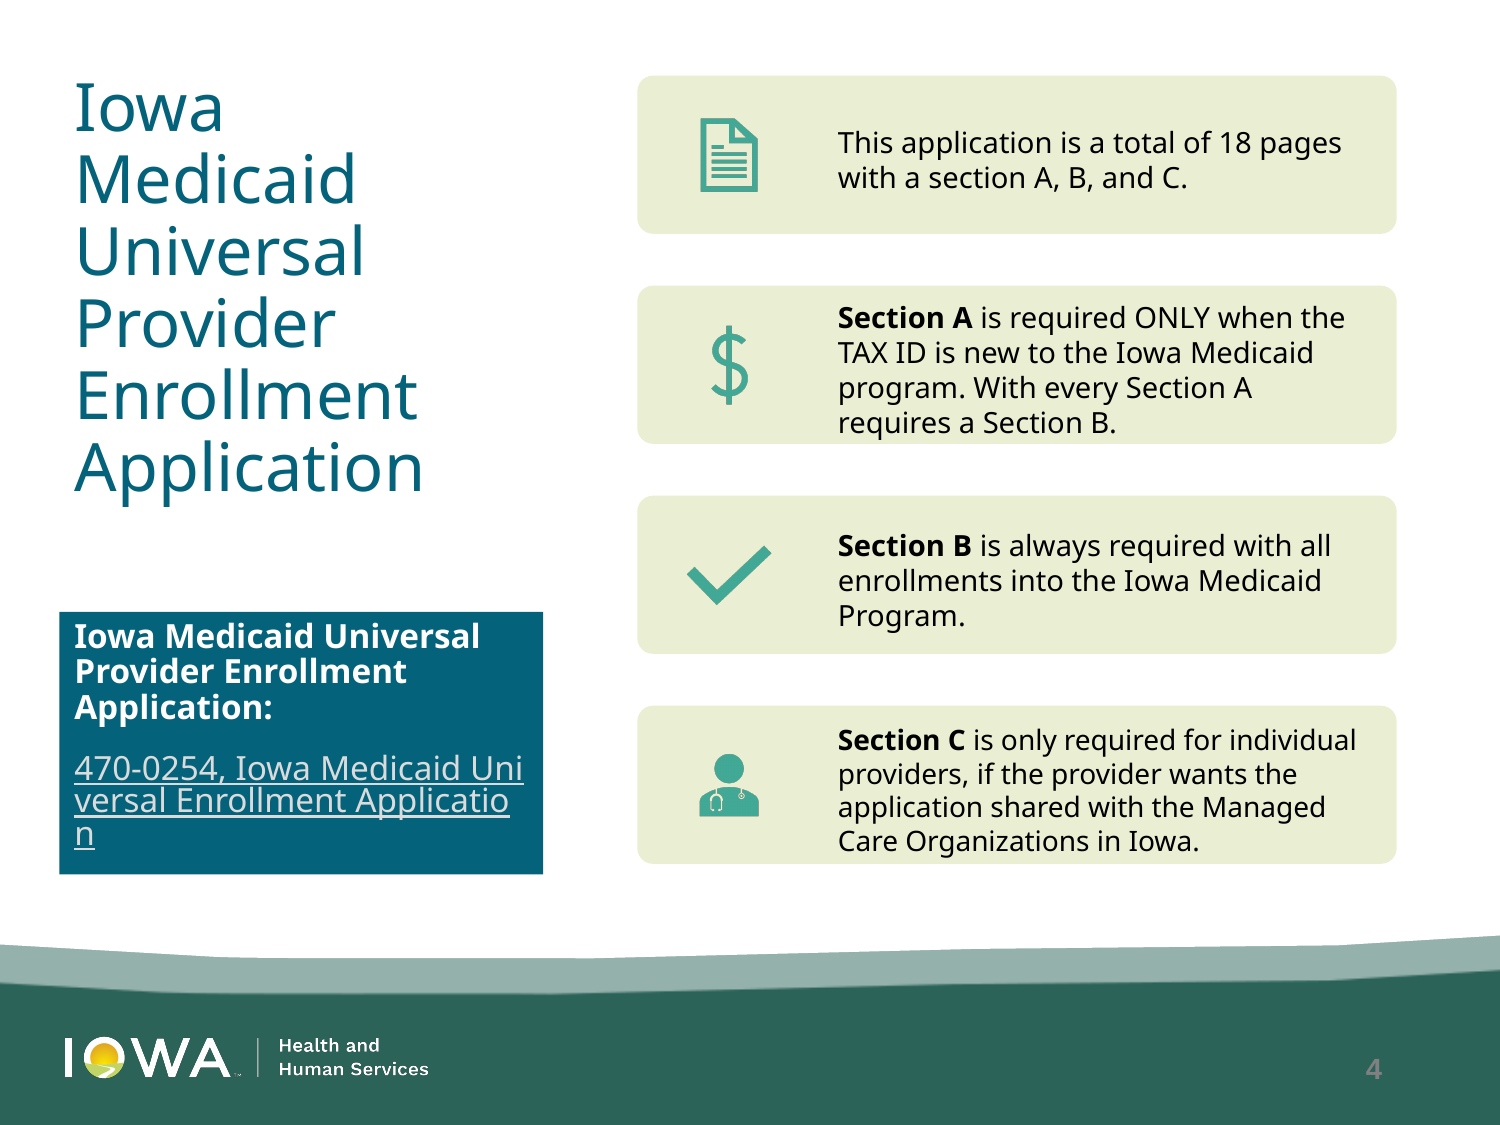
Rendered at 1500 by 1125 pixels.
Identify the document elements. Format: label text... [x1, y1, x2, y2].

slide_number 4 [1059, 1042, 1397, 1103]
text_box Iowa Medicaid Universal Provider Enrollment Application [58, 249, 528, 514]
text_box Iowa Medicaid Universal Provider Enrollment Application: 470-0254, Iowa Medicaid Universal Enrollment Application [59, 611, 544, 875]
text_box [637, 74, 1397, 875]
picture [65, 1036, 429, 1079]
